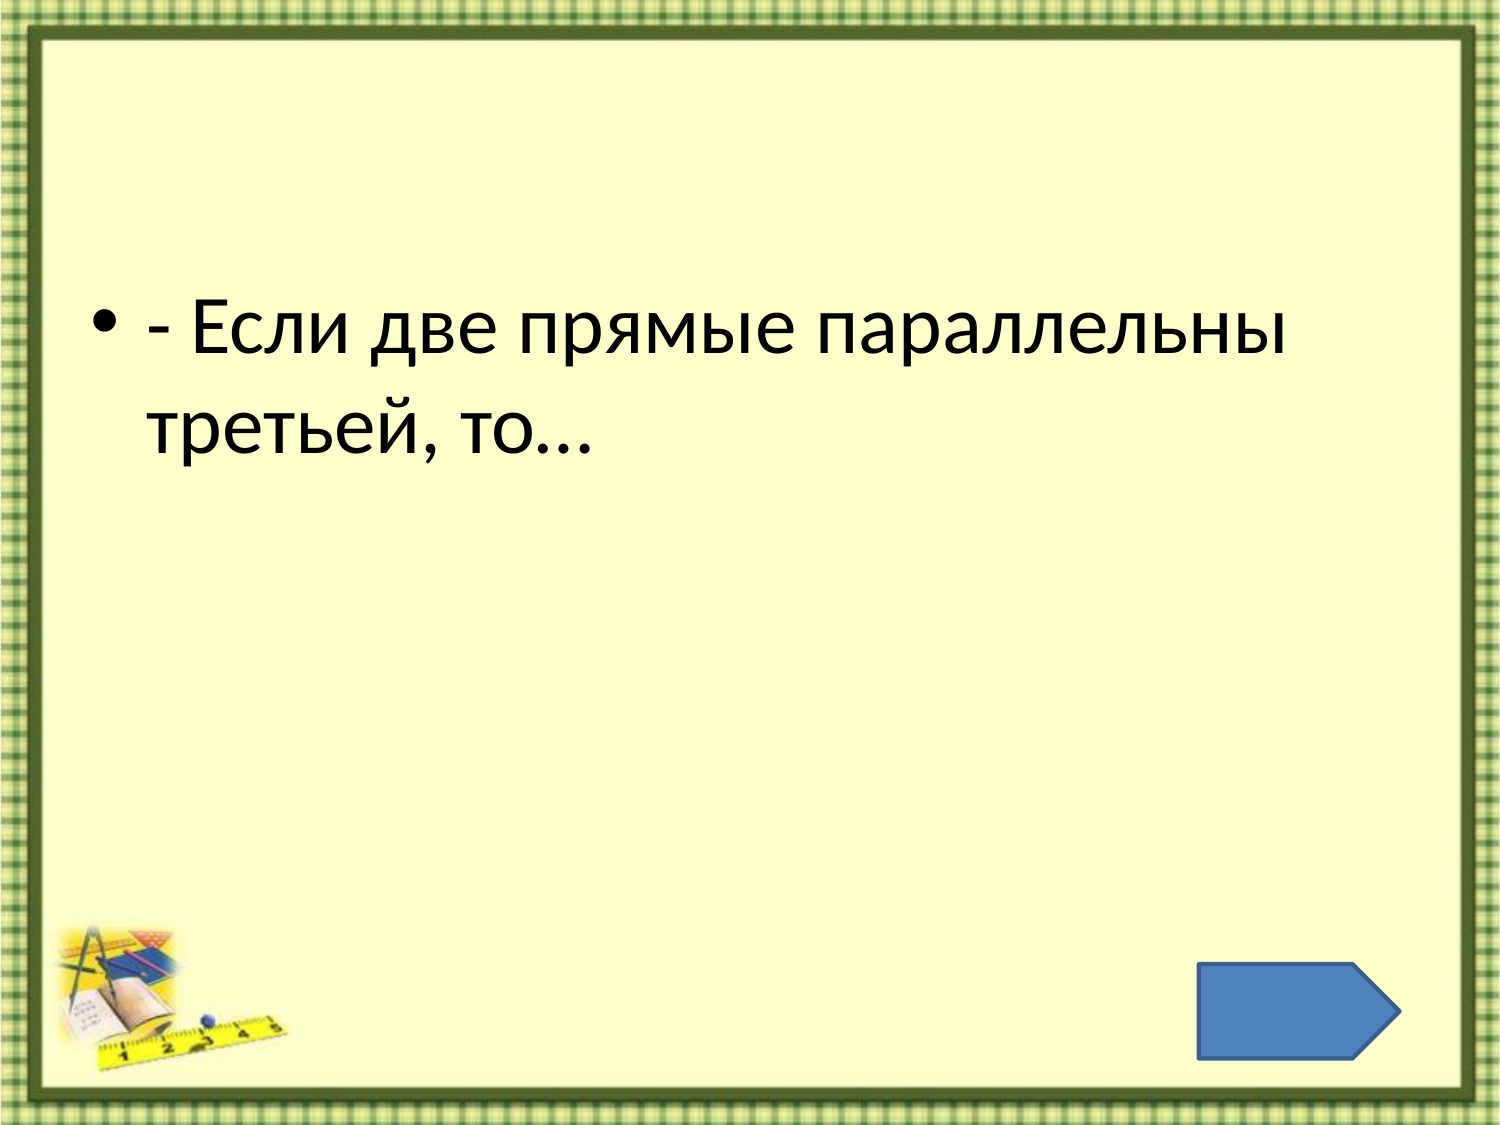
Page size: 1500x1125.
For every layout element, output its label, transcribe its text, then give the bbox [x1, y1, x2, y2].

list - Если две прямые параллельны третьей, то… [75, 262, 1425, 1005]
text_box [1196, 961, 1402, 1061]
picture [0, 0, 1500, 1125]
